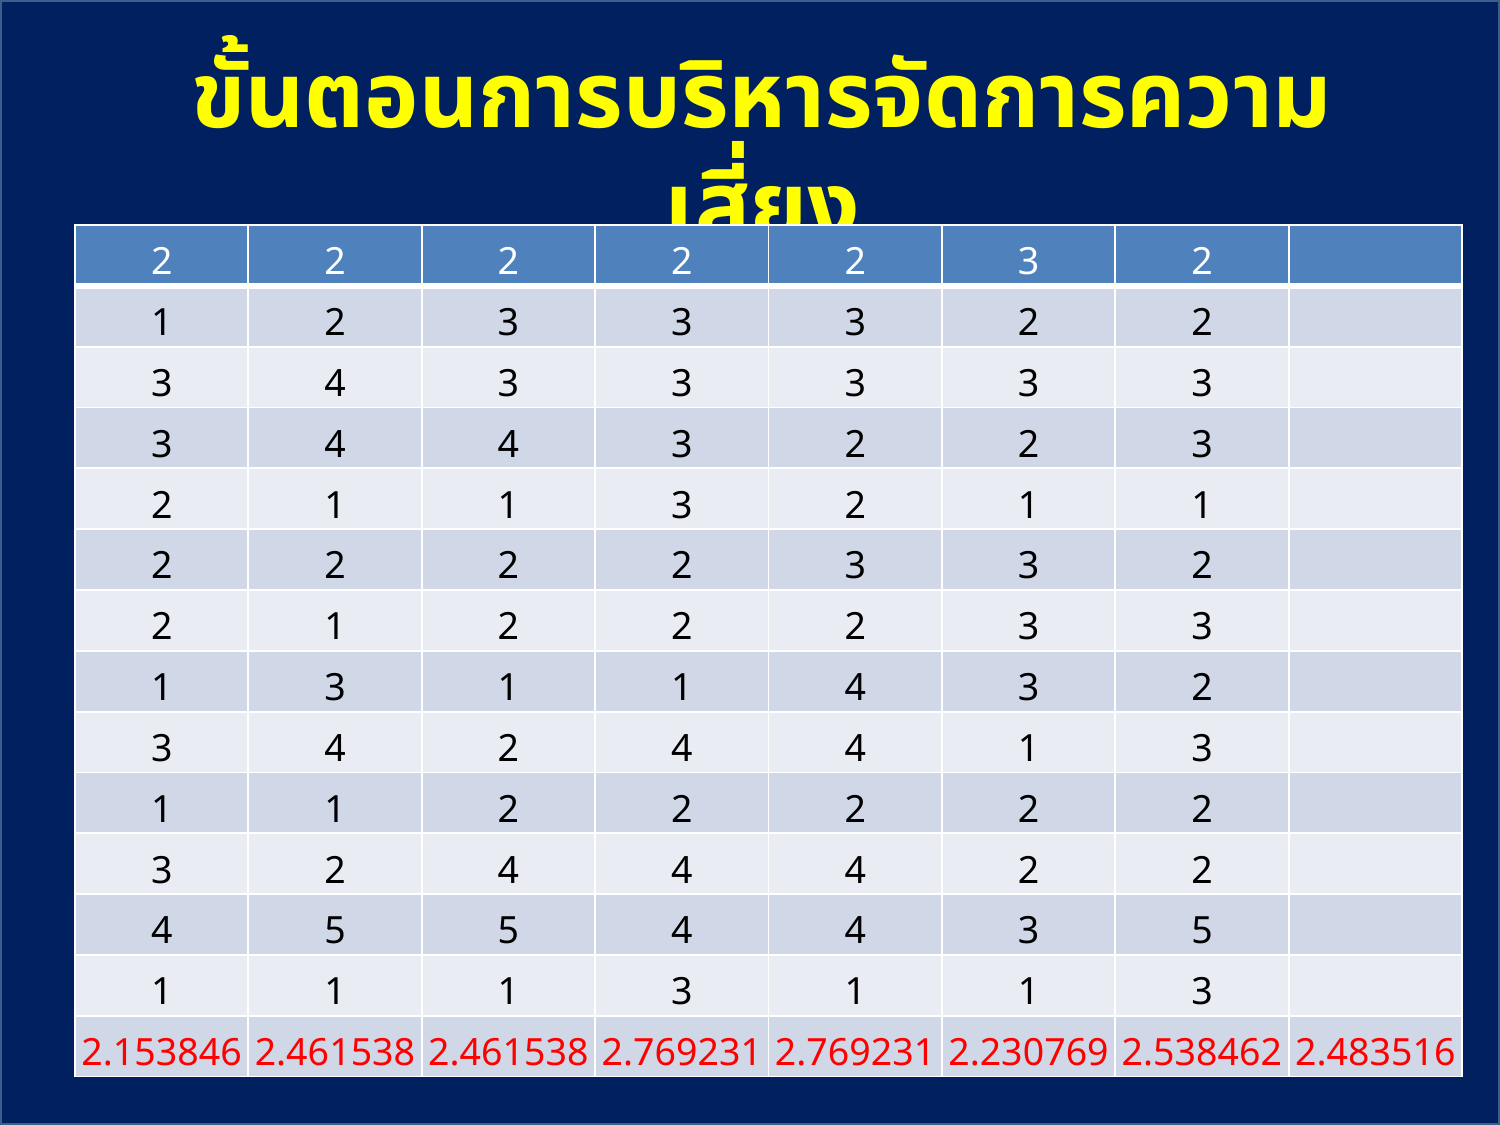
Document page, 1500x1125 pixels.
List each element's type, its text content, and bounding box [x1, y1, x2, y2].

table_cell 1 [943, 956, 1114, 1015]
table_cell 2 [1116, 834, 1288, 893]
table_cell 2 [1116, 289, 1288, 346]
table_header 2 [249, 226, 421, 283]
table_cell [1290, 895, 1461, 954]
table_cell 3 [423, 289, 594, 346]
table_cell 3 [1116, 713, 1288, 772]
table_cell 2 [1116, 652, 1288, 711]
table_cell 4 [769, 713, 941, 772]
table_cell 2.769231 [596, 1017, 768, 1076]
table_cell 1 [249, 591, 421, 650]
table_cell 2 [769, 591, 941, 650]
table_cell [1290, 834, 1461, 893]
table_cell 2 [943, 289, 1114, 346]
table_header 2 [596, 226, 768, 283]
table_cell 3 [596, 348, 768, 407]
table_cell 2 [596, 591, 768, 650]
table_cell [1290, 652, 1461, 711]
table_cell [1290, 773, 1461, 832]
table_cell 3 [1116, 348, 1288, 407]
table_cell [1290, 956, 1461, 1015]
table_cell 1 [423, 652, 594, 711]
table_cell 4 [596, 834, 768, 893]
table_cell 2 [423, 713, 594, 772]
table_cell 3 [1116, 591, 1288, 650]
table_cell [1290, 348, 1461, 407]
table_cell 2 [76, 530, 247, 589]
table_cell 3 [769, 530, 941, 589]
table_cell 1 [943, 713, 1114, 772]
table_cell 2 [76, 591, 247, 650]
title ขั้นตอนการบริหารจัดการความเสี่ยง [125, 24, 1400, 224]
table_cell 3 [769, 348, 941, 407]
table_cell [1290, 408, 1461, 467]
table_header 2 [1116, 226, 1288, 283]
text_box ข้อ [0, 0, 1500, 1125]
table_cell 2 [1116, 530, 1288, 589]
table_cell 2 [249, 289, 421, 346]
table_cell 1 [1116, 469, 1288, 528]
table_cell 3 [596, 408, 768, 467]
table_cell 3 [943, 348, 1114, 407]
table_cell 2 [769, 469, 941, 528]
table_cell [1290, 713, 1461, 772]
table_cell [1290, 530, 1461, 589]
table_cell 3 [249, 652, 421, 711]
table_cell 1 [76, 289, 247, 346]
table_cell 2.230769 [943, 1017, 1114, 1076]
table_cell 3 [769, 289, 941, 346]
table_cell 4 [769, 895, 941, 954]
table_cell 1 [249, 469, 421, 528]
table_cell 3 [76, 713, 247, 772]
table_cell 1 [596, 652, 768, 711]
table_cell 4 [423, 834, 594, 893]
table_cell 1 [249, 773, 421, 832]
table_cell 4 [249, 713, 421, 772]
table_cell 3 [423, 348, 594, 407]
table_cell 2 [76, 469, 247, 528]
table_cell 2 [249, 530, 421, 589]
table_cell 4 [76, 895, 247, 954]
table_cell 2.461538 [423, 1017, 594, 1076]
table_cell 2 [596, 773, 768, 832]
table_cell 3 [76, 834, 247, 893]
table_cell 3 [76, 408, 247, 467]
table_cell 3 [943, 652, 1114, 711]
table_cell 3 [1116, 956, 1288, 1015]
table_cell 5 [423, 895, 594, 954]
table_cell 2.483516 [1290, 1017, 1461, 1076]
table_cell 2 [943, 834, 1114, 893]
table_cell 2.153846 [76, 1017, 247, 1076]
table_cell 1 [249, 956, 421, 1015]
table_cell 5 [1116, 895, 1288, 954]
table_cell 4 [249, 348, 421, 407]
table_cell 2.538462 [1116, 1017, 1288, 1076]
table_cell [1290, 591, 1461, 650]
table_cell 4 [596, 895, 768, 954]
table_cell 4 [769, 652, 941, 711]
table_cell 1 [943, 469, 1114, 528]
table_cell 1 [769, 956, 941, 1015]
table_cell 3 [943, 591, 1114, 650]
table_cell 5 [249, 895, 421, 954]
table_cell 1 [76, 956, 247, 1015]
table_cell 3 [943, 895, 1114, 954]
table_cell 2.461538 [249, 1017, 421, 1076]
table_cell 4 [423, 408, 594, 467]
table_header 2 [76, 226, 247, 283]
table_cell 1 [423, 956, 594, 1015]
table_cell 3 [1116, 408, 1288, 467]
table_cell 2 [423, 591, 594, 650]
table_header 2 [769, 226, 941, 283]
table_header [1290, 226, 1461, 283]
table_header 2 [423, 226, 594, 283]
table_cell 2 [249, 834, 421, 893]
table_cell 2.769231 [769, 1017, 941, 1076]
table_cell 4 [596, 713, 768, 772]
table_cell 4 [249, 408, 421, 467]
table_cell 2 [423, 773, 594, 832]
table_cell 3 [596, 469, 768, 528]
table_cell 2 [769, 773, 941, 832]
table_cell 2 [943, 773, 1114, 832]
table_cell 2 [769, 408, 941, 467]
table_cell 1 [76, 773, 247, 832]
table_cell 3 [76, 348, 247, 407]
table_cell 1 [76, 652, 247, 711]
table_cell 2 [423, 530, 594, 589]
table_cell 2 [596, 530, 768, 589]
table_cell [1290, 469, 1461, 528]
table_cell 4 [769, 834, 941, 893]
table_cell 3 [596, 956, 768, 1015]
table_header 3 [943, 226, 1114, 283]
table_cell 3 [943, 530, 1114, 589]
table_cell [1290, 289, 1461, 346]
table_cell 3 [596, 289, 768, 346]
table_cell 2 [943, 408, 1114, 467]
table_cell 1 [423, 469, 594, 528]
table_cell 2 [1116, 773, 1288, 832]
